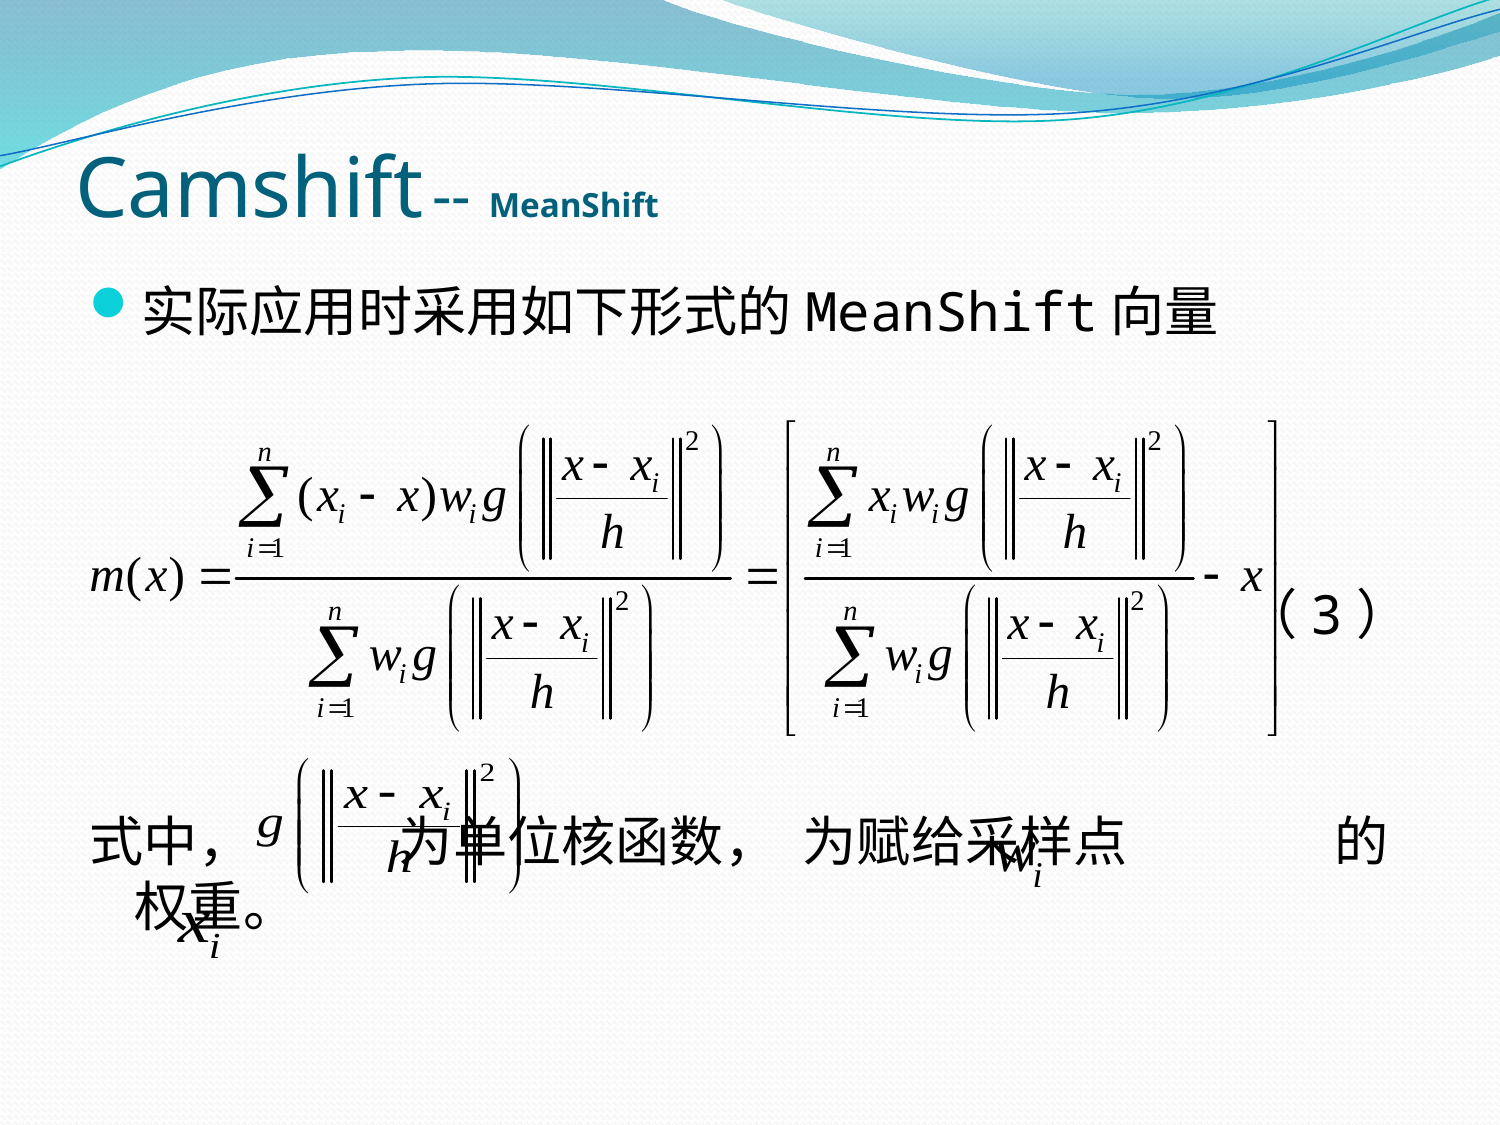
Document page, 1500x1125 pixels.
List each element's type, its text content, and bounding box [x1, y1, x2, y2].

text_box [984, 808, 1058, 903]
title Camshift -- MeanShift [75, 115, 1425, 235]
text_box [81, 409, 1295, 748]
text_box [163, 878, 238, 975]
list 实际应用时采用如下形式的MeanShift向量 （3） 式中， 为单位核函数， 为赋给采样点 的权重。 [75, 269, 1425, 1038]
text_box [245, 749, 536, 903]
